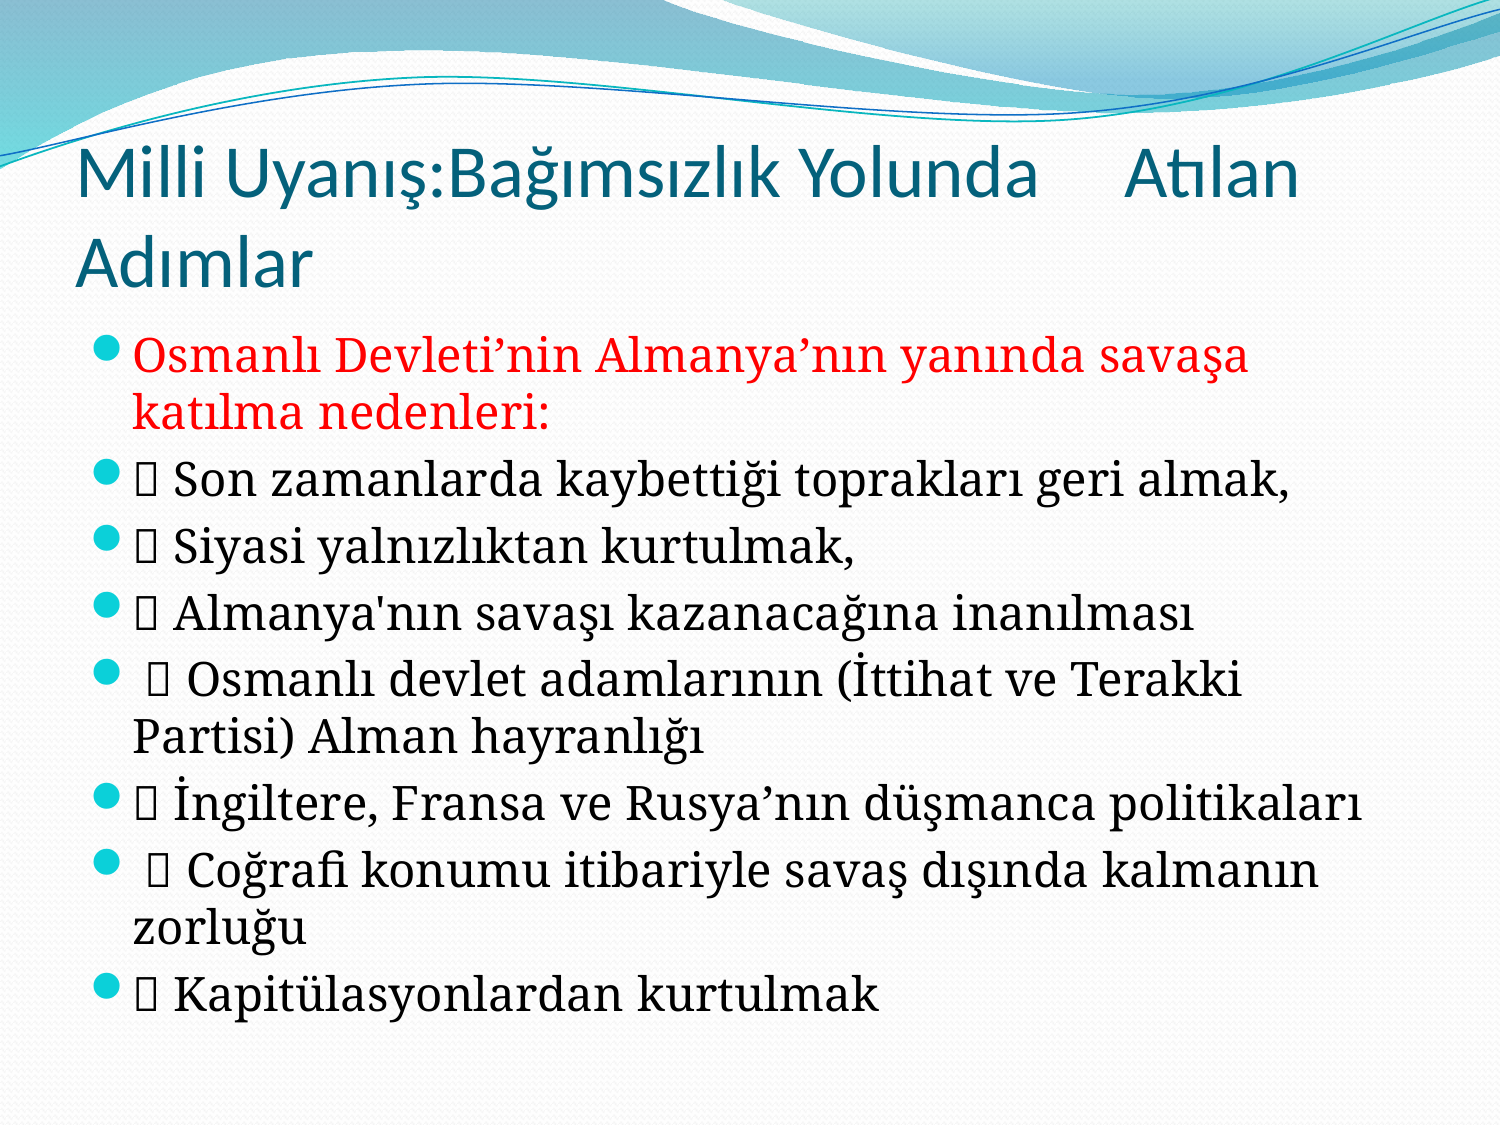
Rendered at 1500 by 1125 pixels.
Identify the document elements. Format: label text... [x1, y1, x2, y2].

title Milli Uyanış:Bağımsızlık Yolunda Atılan Adımlar [75, 115, 1425, 303]
list Osmanlı Devleti’nin Almanya’nın yanında savaşa katılma nedenleri:  Son zamanlarda kaybettiği toprakları geri almak,  Siyasi yalnızlıktan kurtulmak,  Almanya'nın savaşı kazanacağına inanılması  Osmanlı devlet adamlarının (İttihat ve Terakki Partisi) Alman hayranlığı  İngiltere, Fransa ve Rusya’nın düşmanca politikaları  Coğrafi konumu itibariyle savaş dışında kalmanın zorluğu  Kapitülasyonlardan kurtulmak [75, 317, 1425, 1038]
